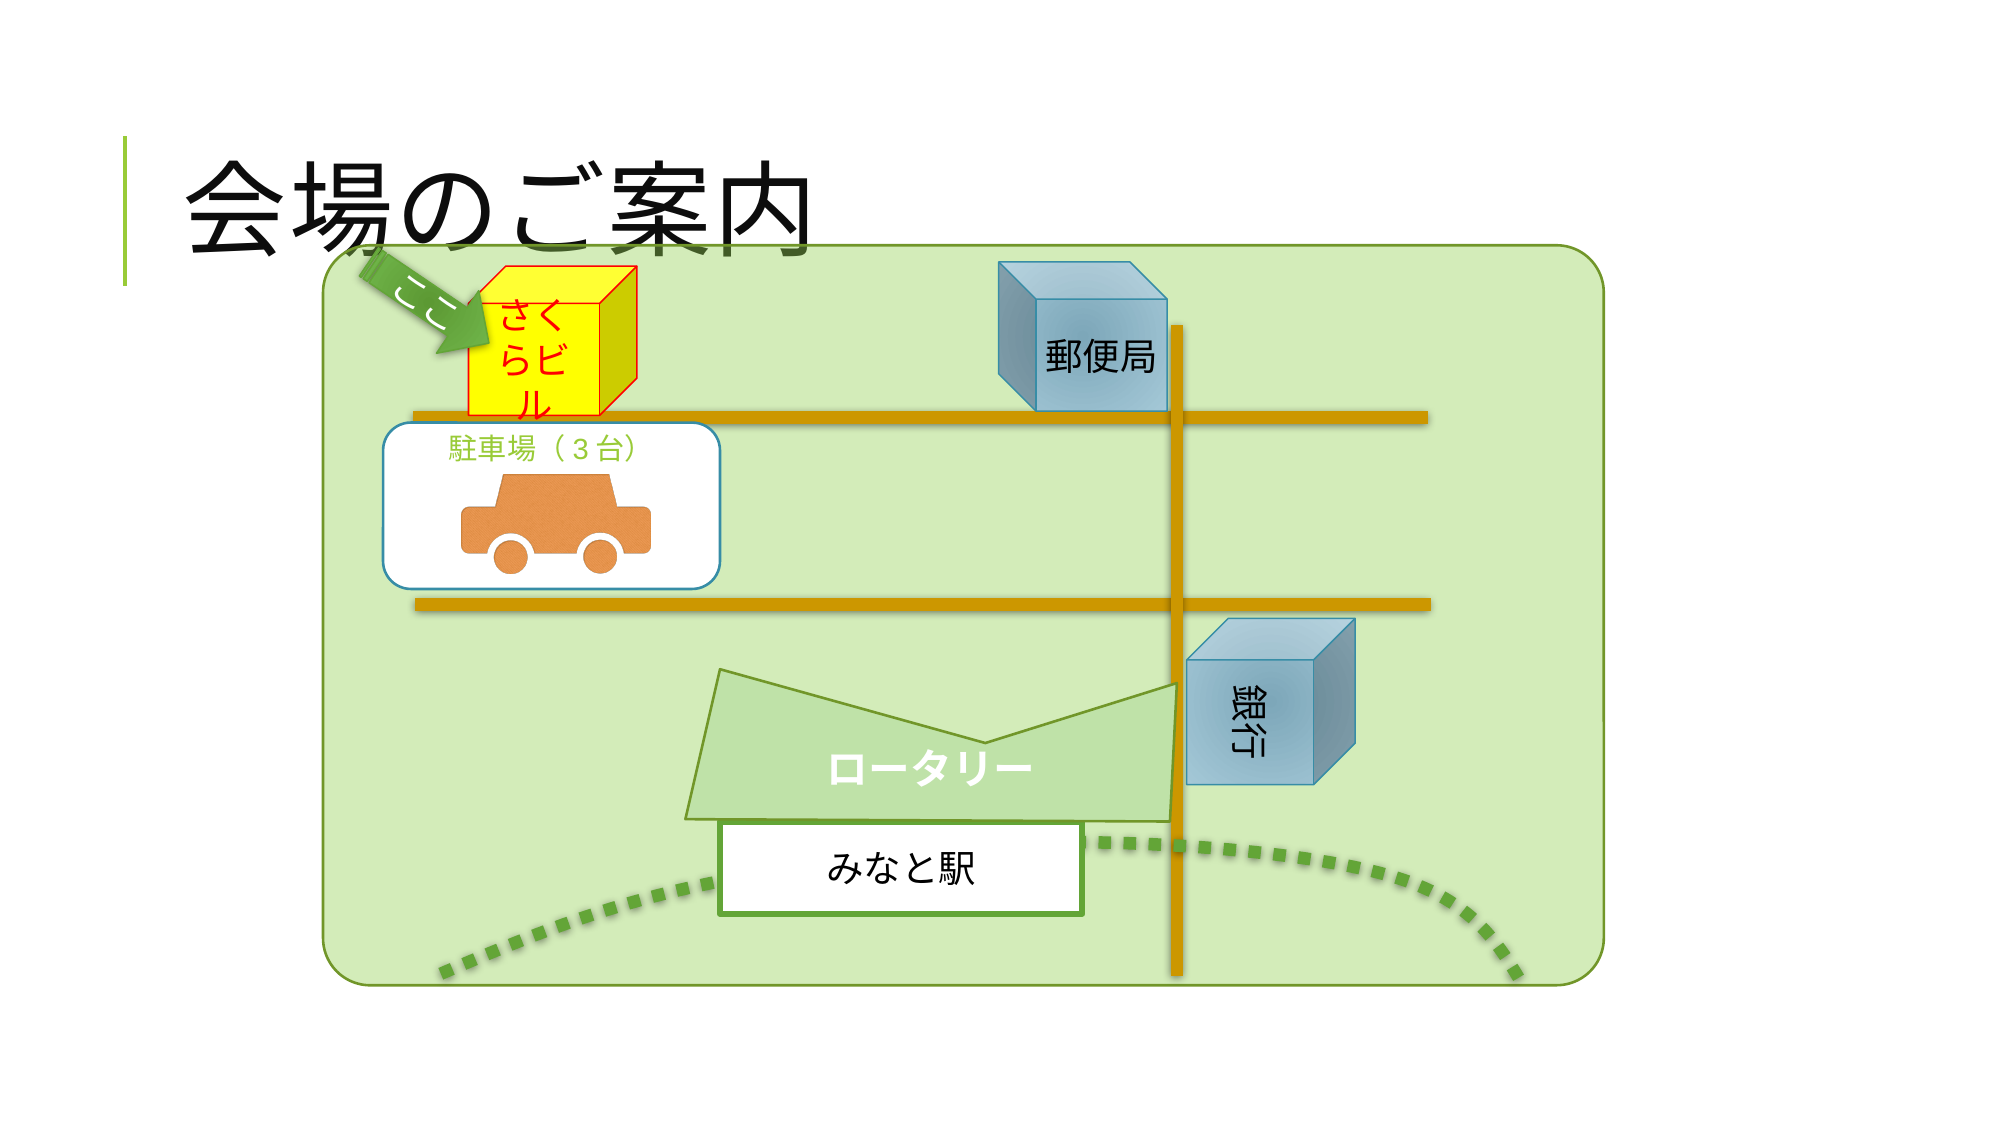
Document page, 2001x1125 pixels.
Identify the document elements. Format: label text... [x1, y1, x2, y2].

picture [461, 474, 651, 575]
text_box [322, 244, 1605, 986]
title 会場のご案内 [168, 96, 1763, 342]
